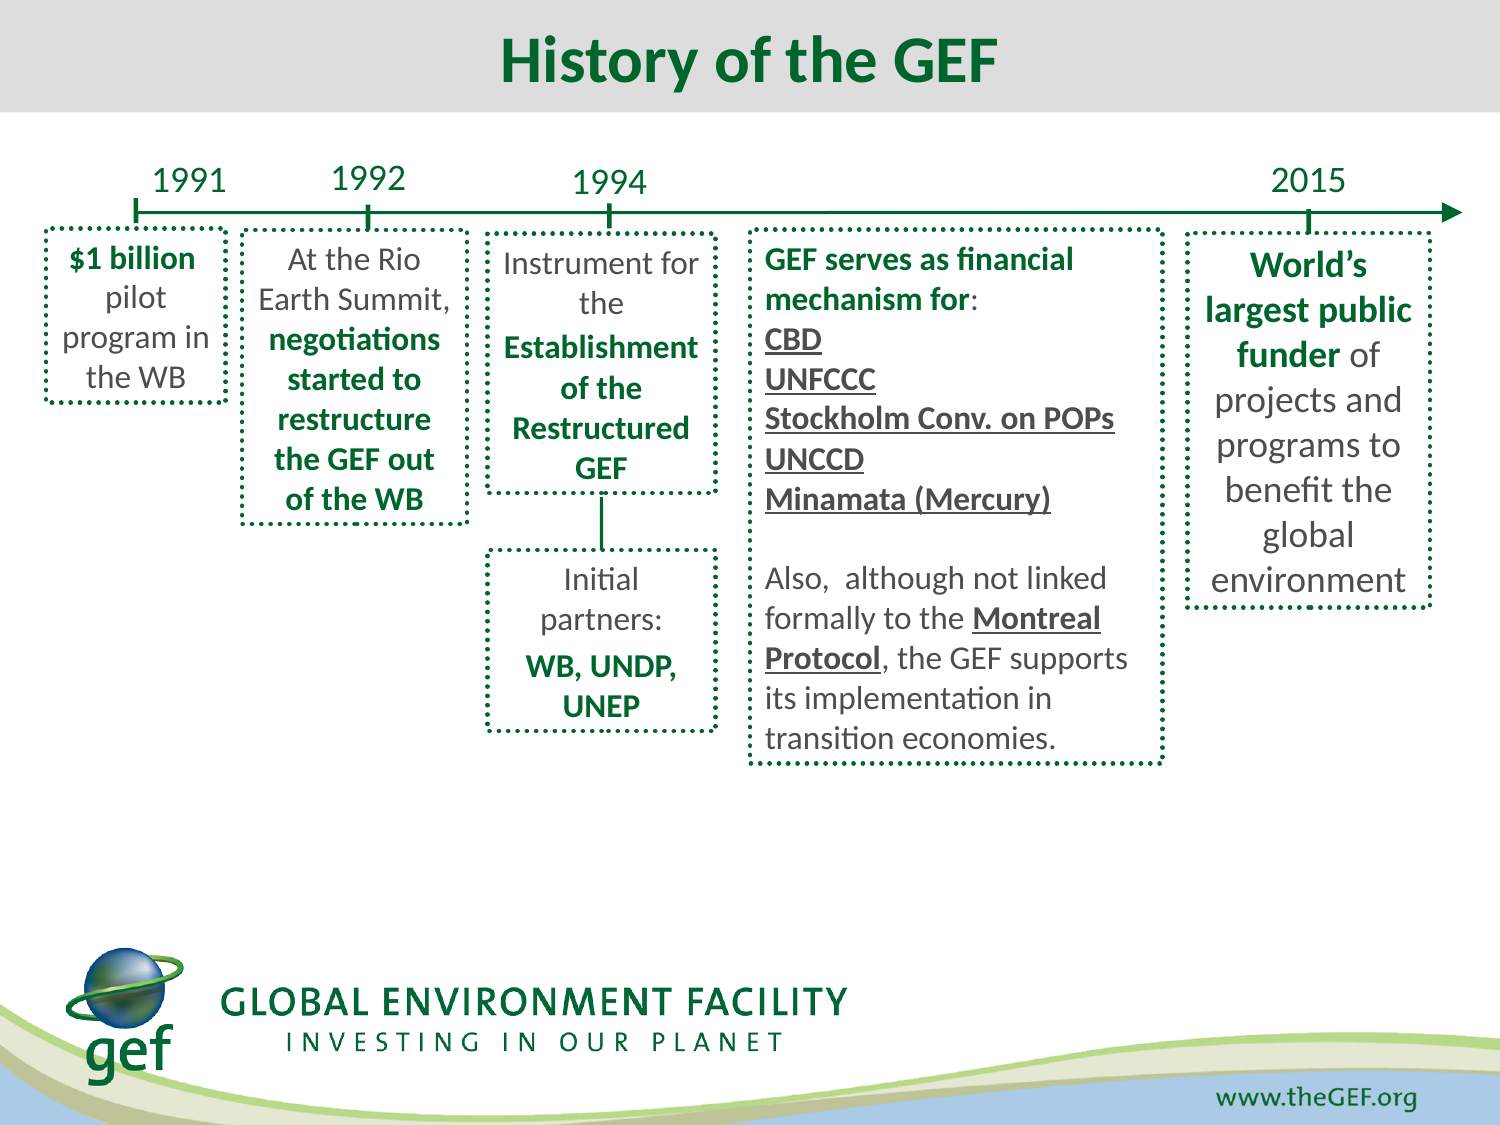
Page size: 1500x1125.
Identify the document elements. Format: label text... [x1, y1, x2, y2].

text_box 1991 [136, 147, 242, 208]
text_box Instrument for the Establishment of the Restructured GEF [487, 233, 716, 494]
text_box 2015 [1255, 147, 1362, 208]
text_box At the Rio Earth Summit, negotiations started to restructure the GEF out of the WB [242, 229, 468, 524]
text_box GEF serves as financial mechanism for: CBD UNFCCC Stockholm Conv. on POPs UNCCD Minamata (Mercury) Also, although not linked formally to the Montreal Protocol, the GEF supports its implementation in transition economies. [750, 229, 1163, 764]
text_box 1992 [315, 146, 421, 206]
text_box 1994 [556, 149, 663, 210]
text_box [1309, 202, 1463, 223]
text_box $1 billion pilot program in the WB [46, 228, 226, 403]
text_box World’s largest public funder of projects and programs to benefit the global environment [1187, 232, 1430, 608]
text_box Initial partners: WB, UNDP, UNEP [487, 549, 716, 732]
picture [0, 920, 1500, 1125]
text_box History of the GEF [0, 0, 1500, 113]
